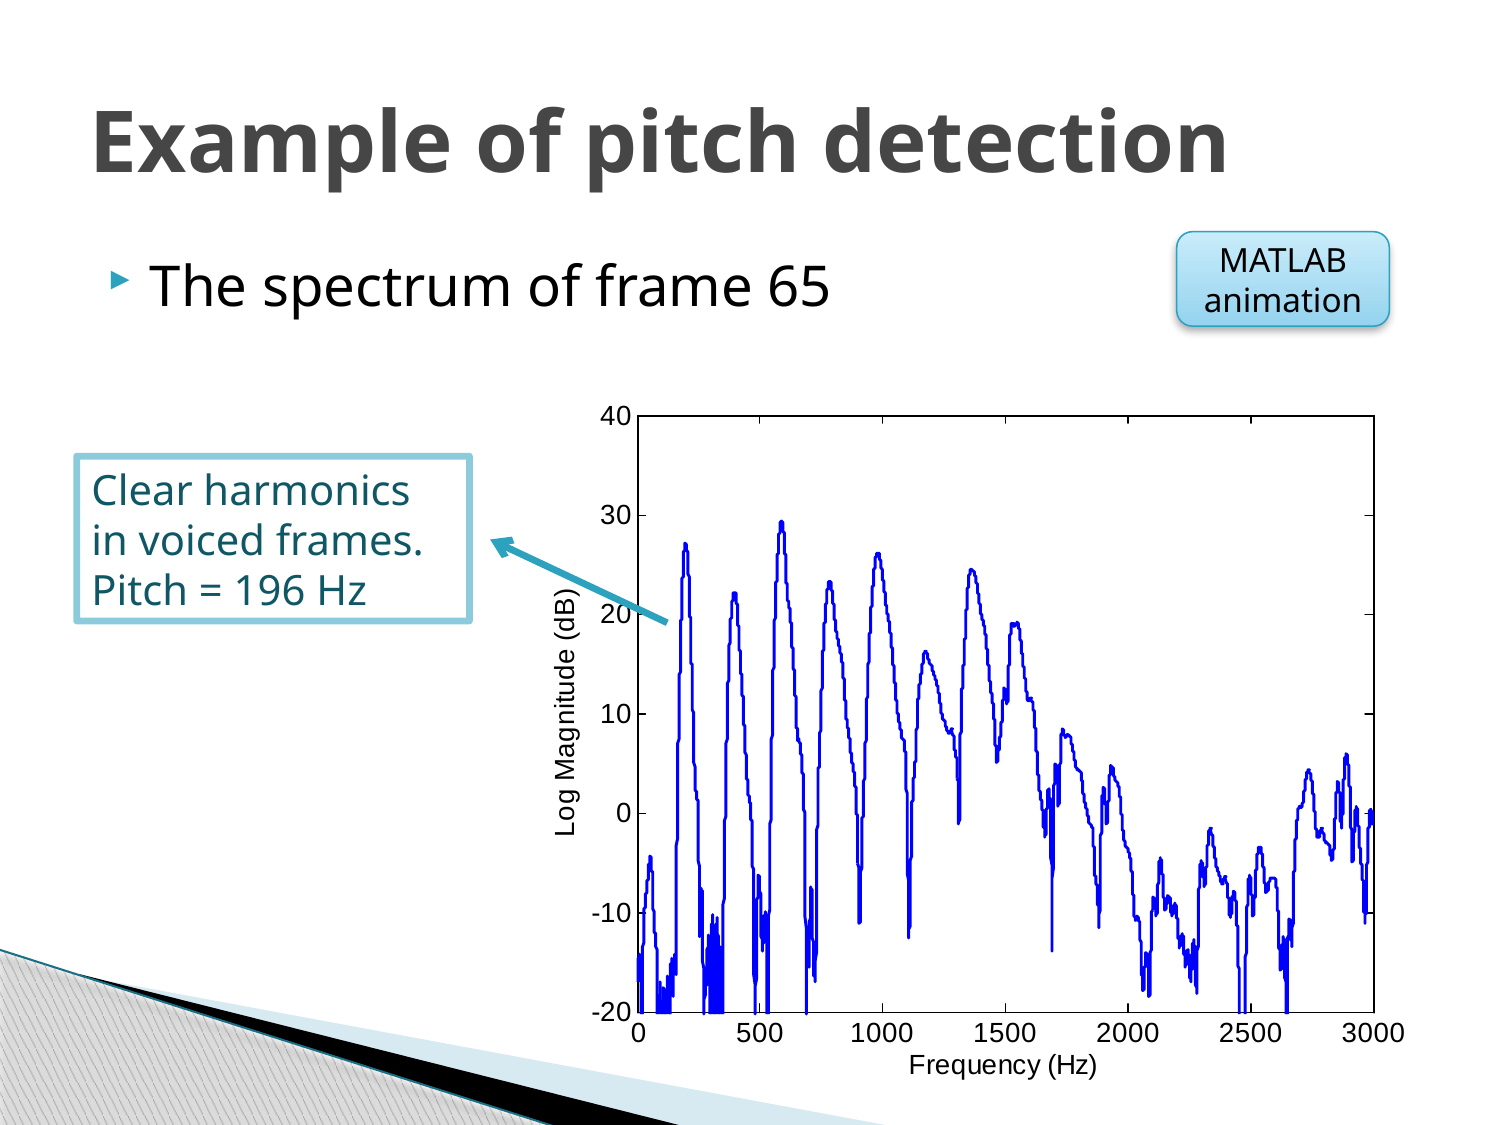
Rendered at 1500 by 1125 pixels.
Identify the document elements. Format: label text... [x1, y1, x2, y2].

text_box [489, 539, 668, 624]
title Example of pitch detection [75, 45, 1425, 233]
text_box Clear harmonics in voiced frames. Pitch = 196 Hz [76, 456, 470, 621]
list The spectrum of frame 65 [75, 243, 1425, 986]
text_box MATLAB animation [1175, 230, 1391, 327]
picture [513, 361, 1465, 1094]
